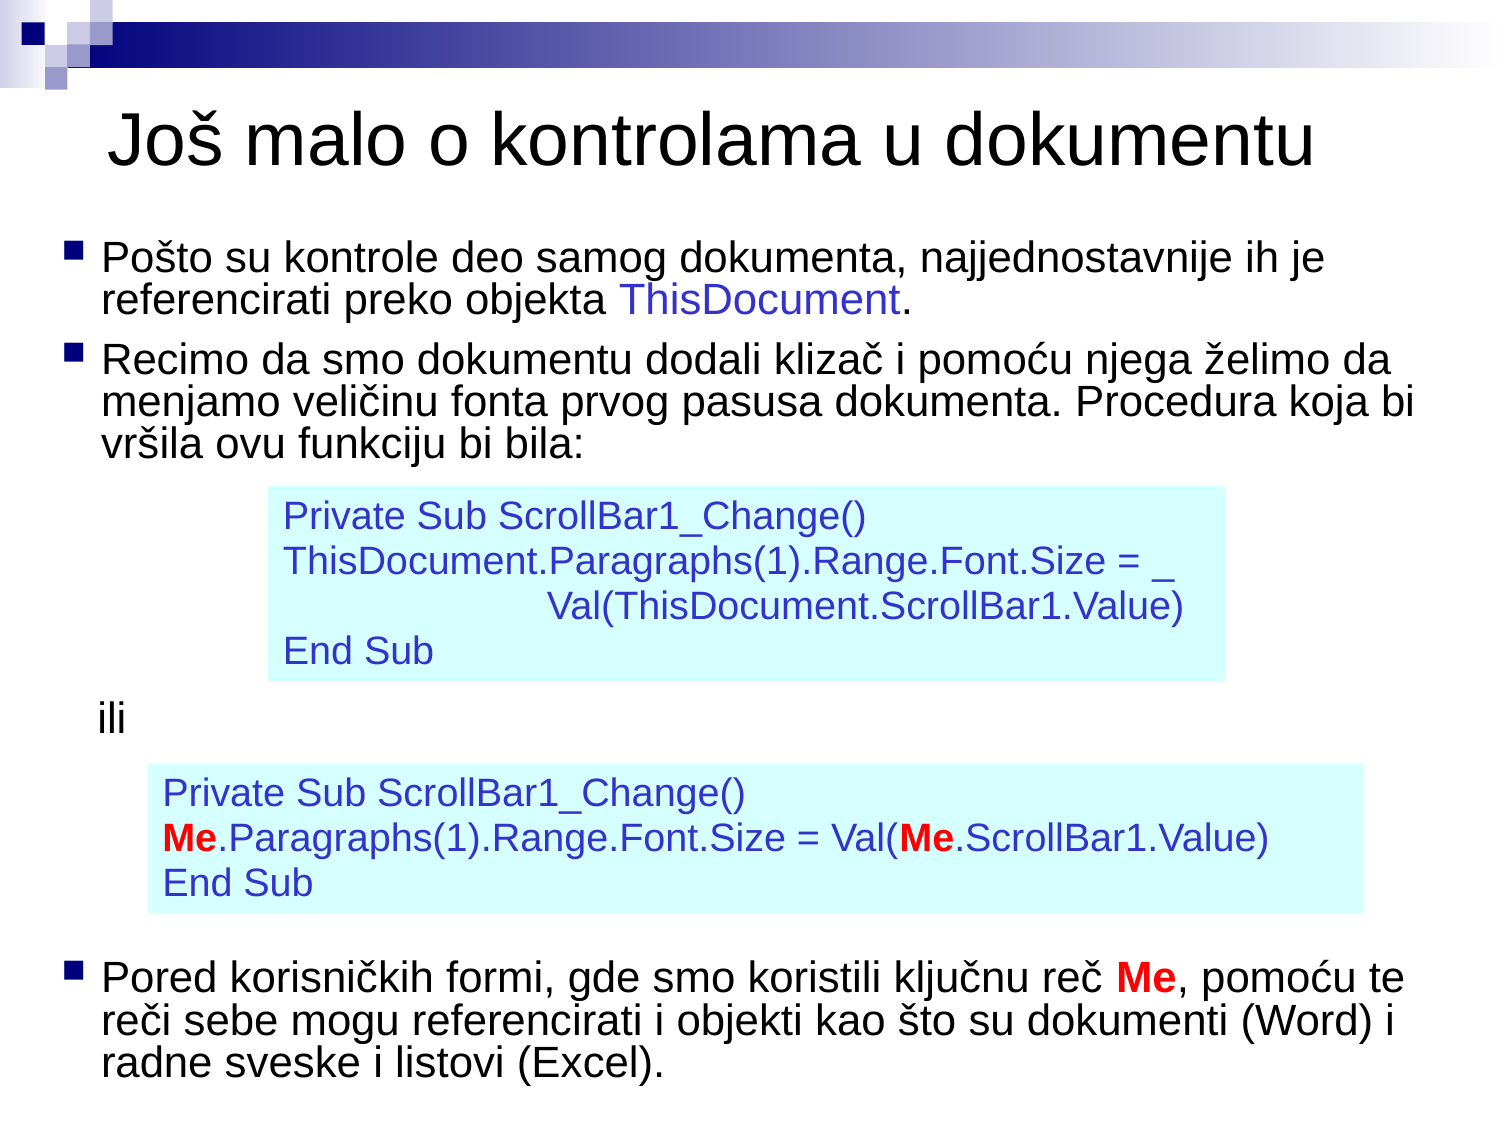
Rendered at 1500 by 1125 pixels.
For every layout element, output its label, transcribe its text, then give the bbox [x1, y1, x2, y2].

text_box Private Sub ScrollBar1_Change() ThisDocument.Paragraphs(1).Range.Font.Size = _ Val(ThisDocument.ScrollBar1.Value) End Sub [268, 486, 1226, 682]
text_box ili [88, 692, 207, 764]
list Pošto su kontrole deo samog dokumenta, najjednostavnije ih je referencirati preko objekta ThisDocument. Recimo da smo dokumentu dodali klizač i pomoću njega želimo da menjamo veličinu fonta prvog pasusa dokumenta. Procedura koja bi vršila ovu funkciju bi bila: [52, 231, 1471, 504]
title Još malo o kontrolama u dokumentu [92, 75, 1365, 197]
text_box Private Sub ScrollBar1_Change() Me.Paragraphs(1).Range.Font.Size = Val(Me.ScrollBar1.Value) End Sub [147, 763, 1365, 914]
text_box Pored korisničkih formi, gde smo koristili ključnu reč Me, pomoću te reči sebe mogu referencirati i objekti kao što su dokumenti (Word) i radne sveske i listovi (Excel). [52, 952, 1471, 1094]
